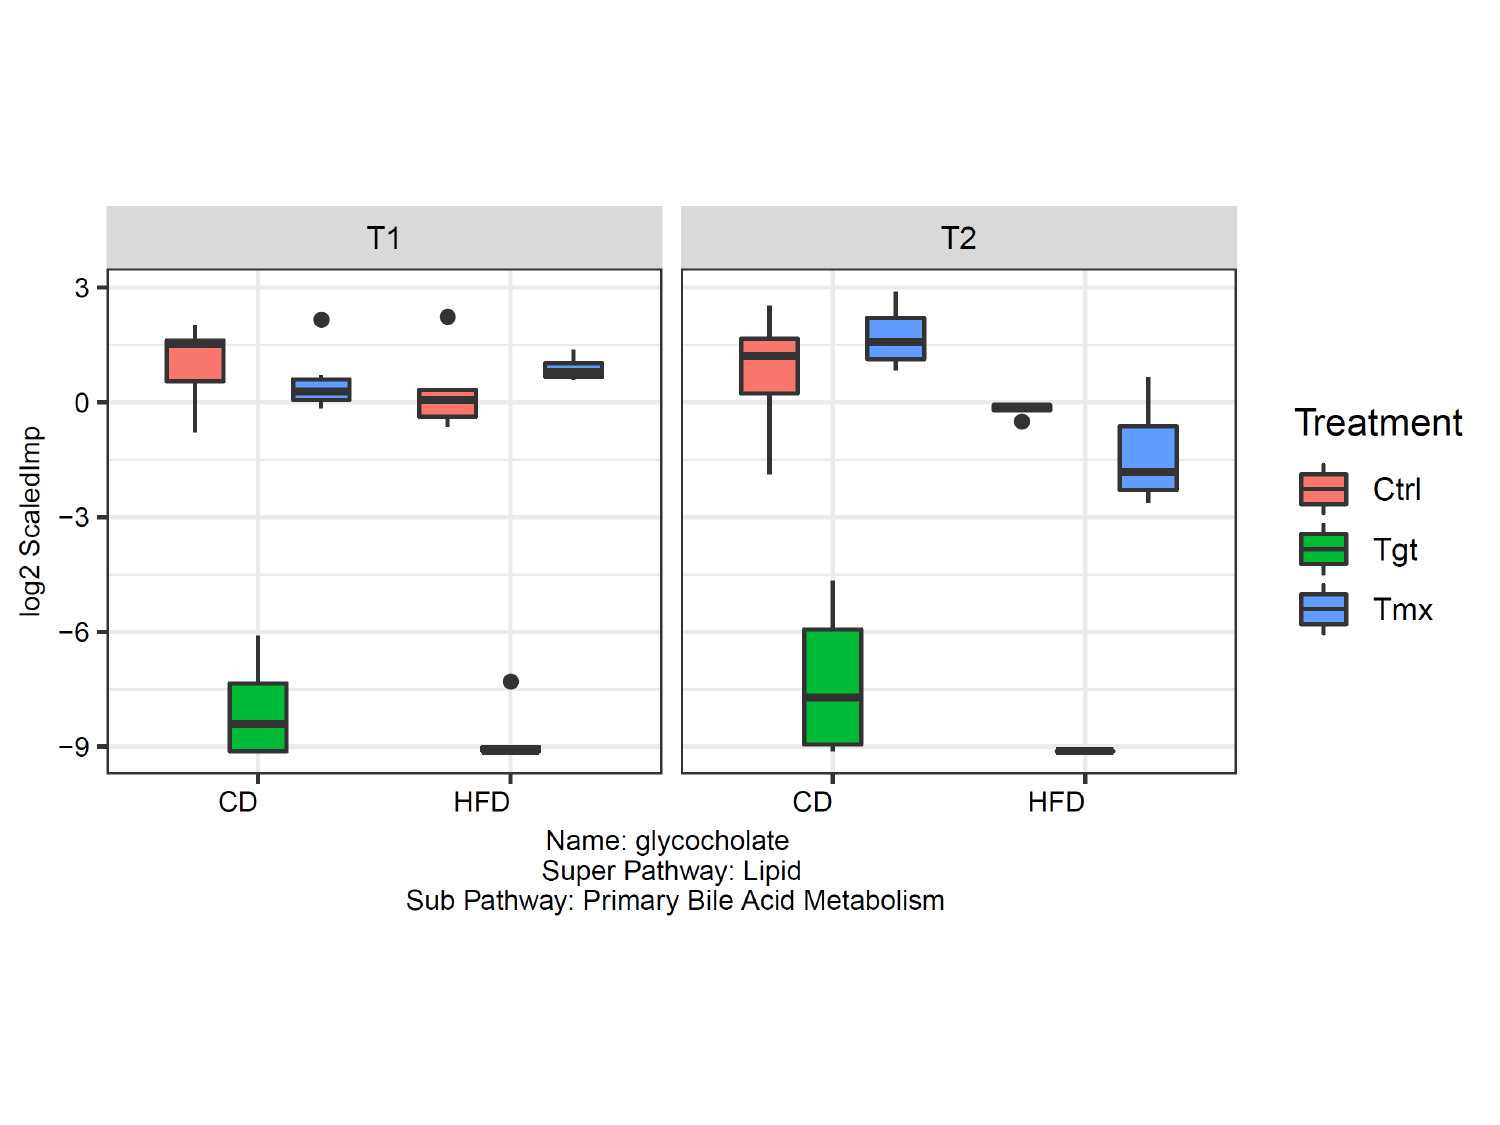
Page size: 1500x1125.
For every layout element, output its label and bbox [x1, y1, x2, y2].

picture [0, 187, 1500, 938]
